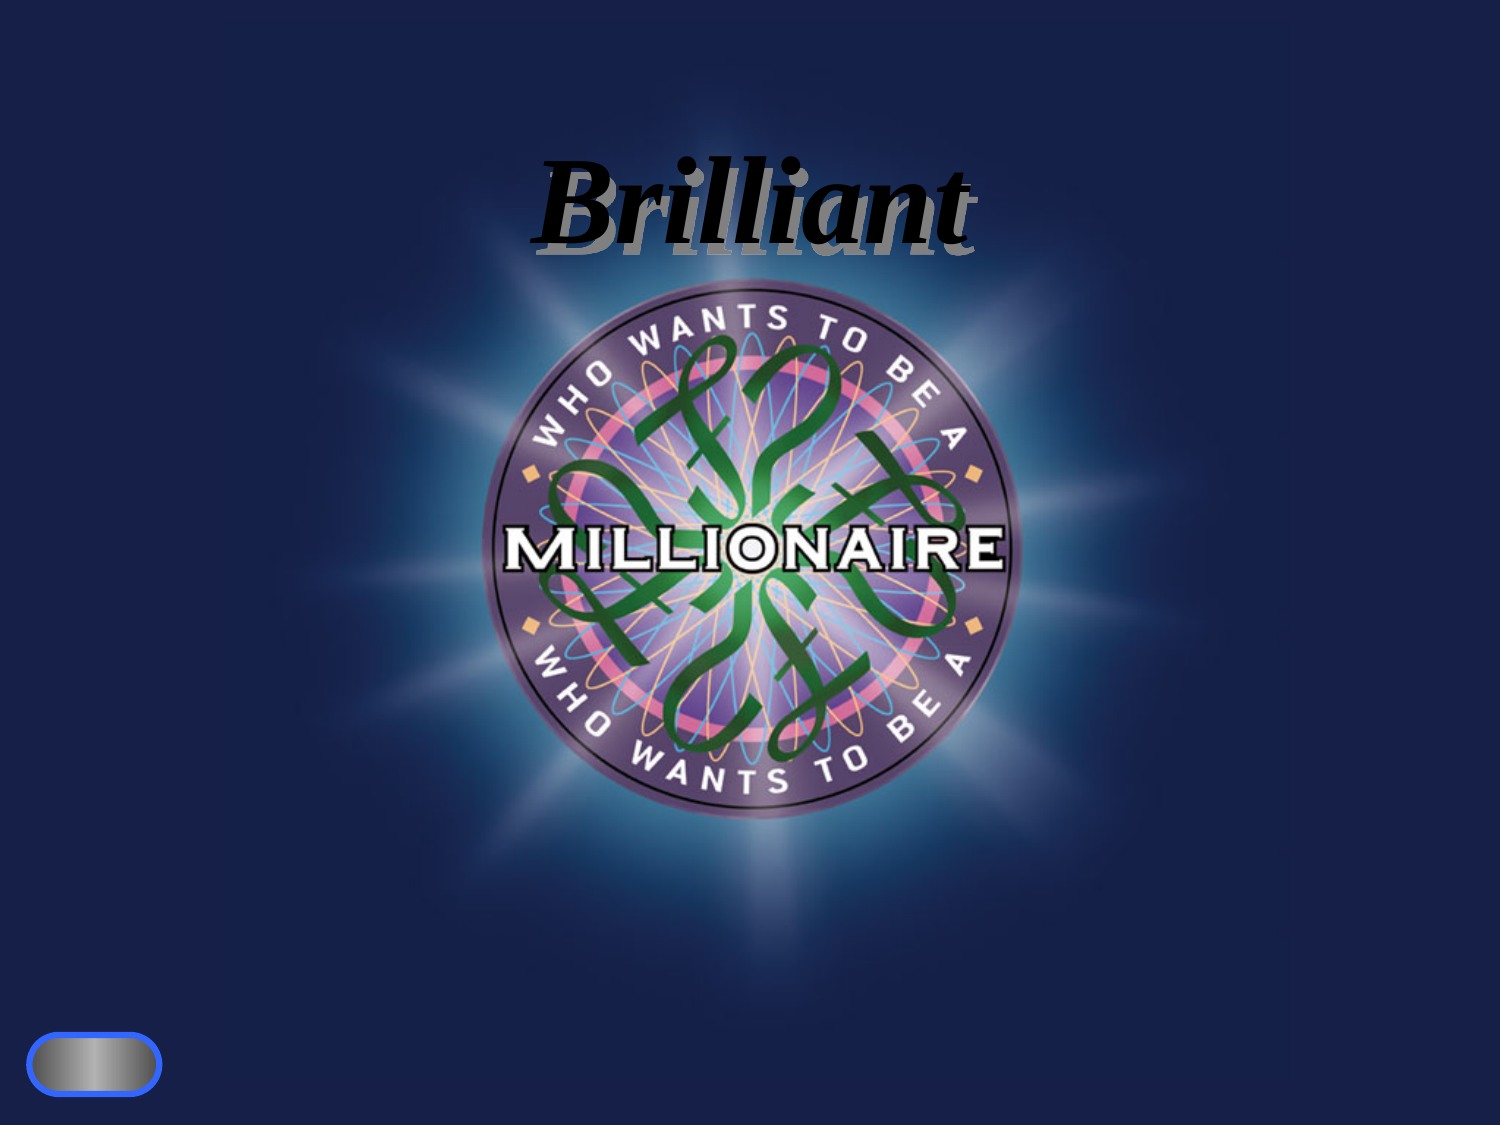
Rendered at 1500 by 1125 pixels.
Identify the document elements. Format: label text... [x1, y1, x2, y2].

title Brilliant [112, 99, 1388, 288]
picture [0, 0, 1500, 1125]
text_box [29, 1034, 160, 1094]
